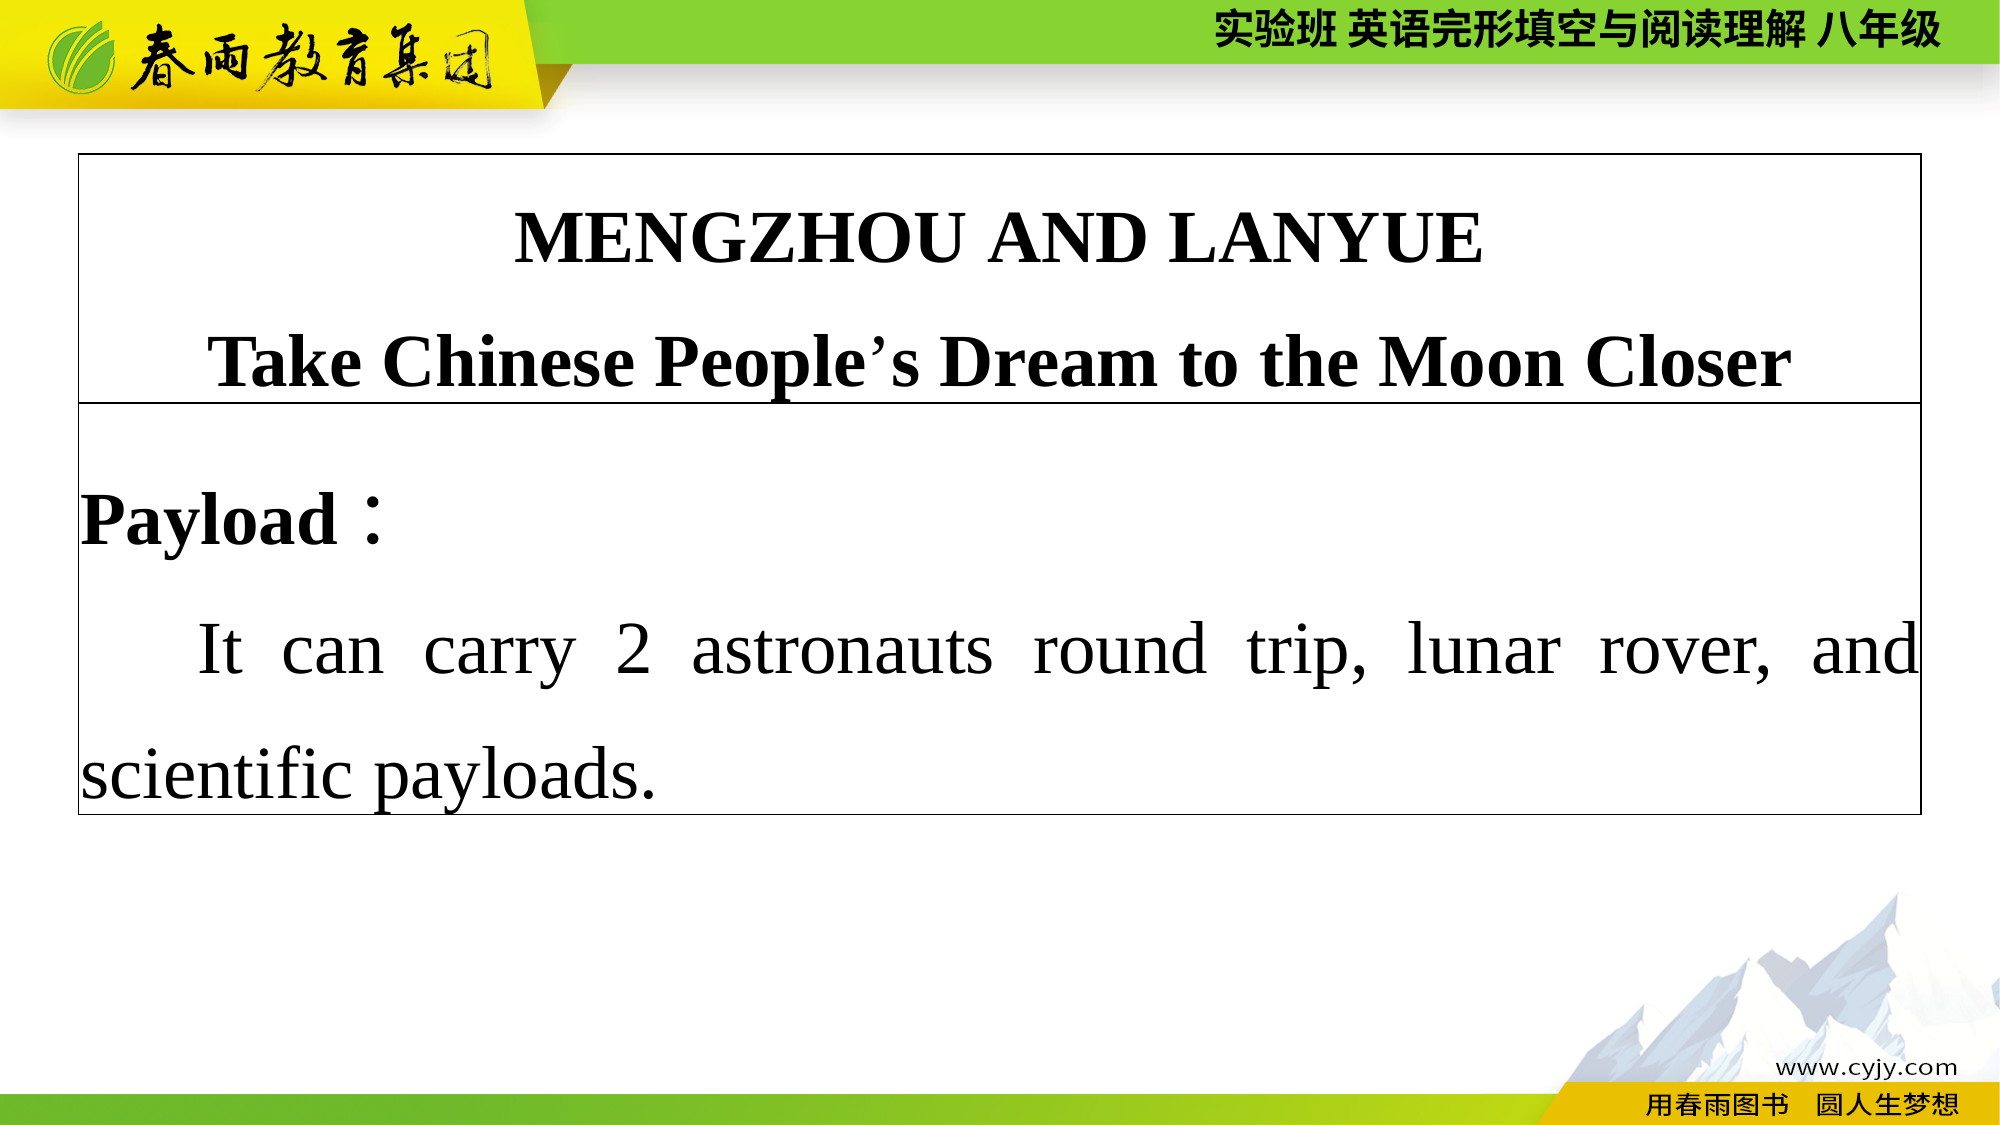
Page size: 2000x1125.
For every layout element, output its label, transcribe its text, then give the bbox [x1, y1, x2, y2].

table_cell Payload： It can carry 2 astronauts round trip, lunar rover, and scientific payloads. [79, 404, 1920, 814]
table_header MENGZHOU AND LANYUE Take Chinese People’s Dream to the Moon Closer [79, 155, 1920, 402]
picture [0, 0, 2000, 1125]
